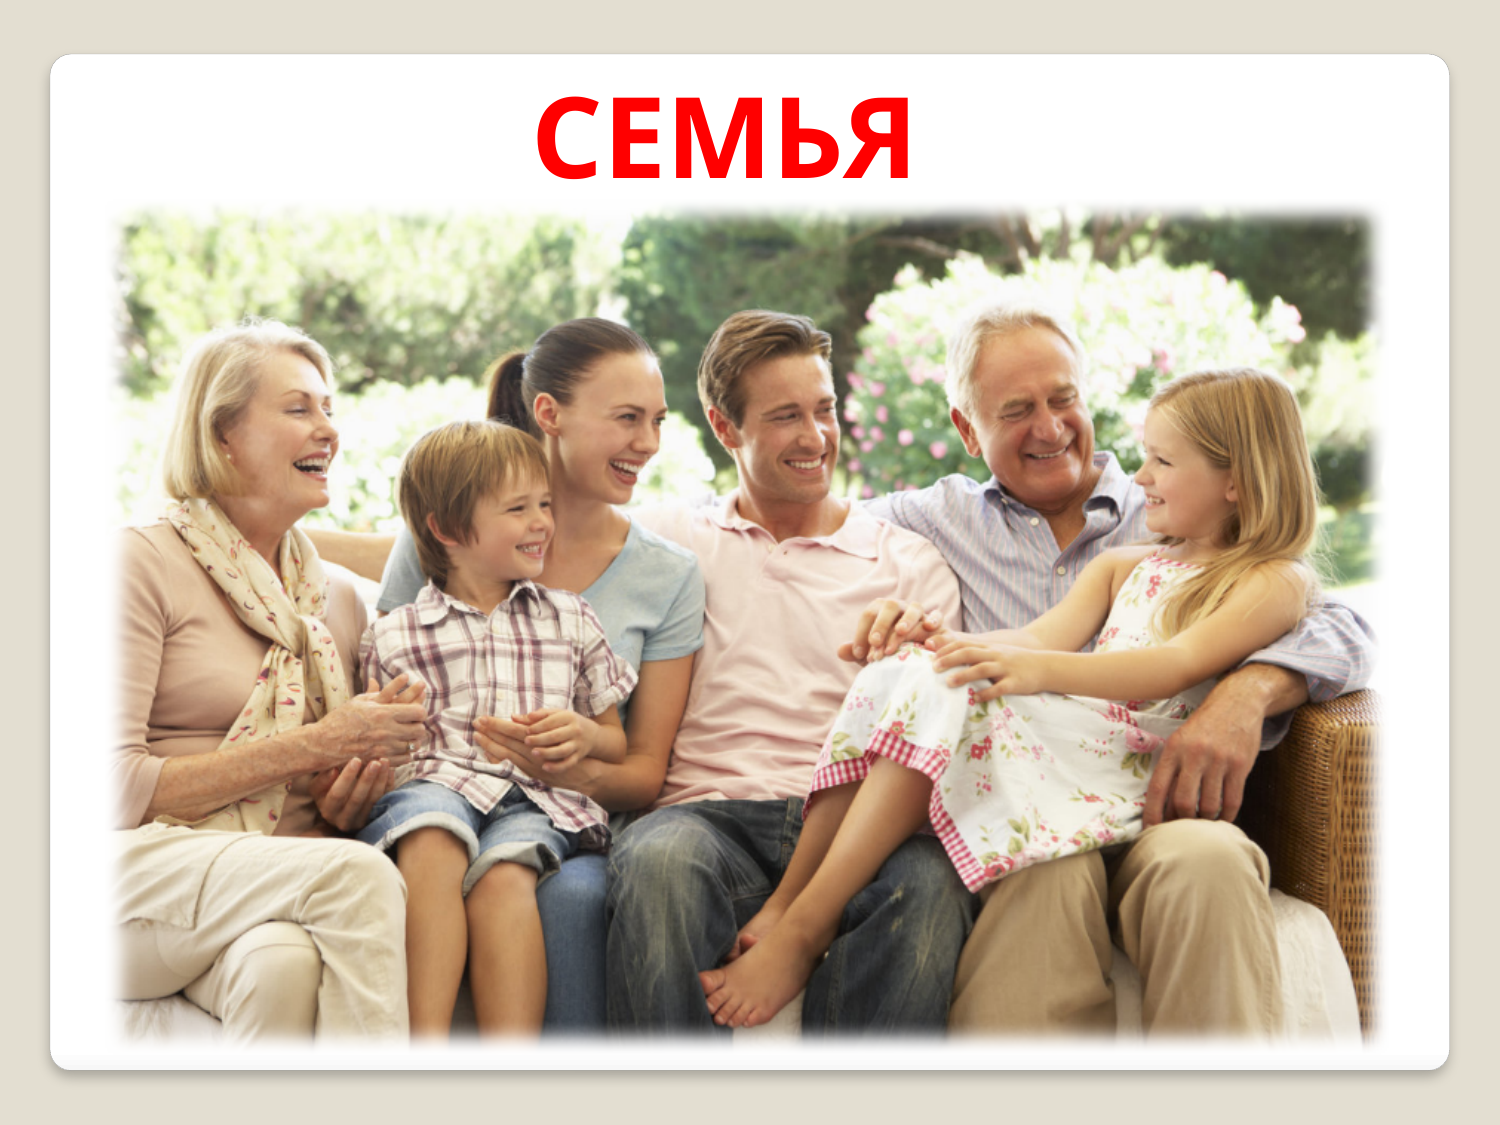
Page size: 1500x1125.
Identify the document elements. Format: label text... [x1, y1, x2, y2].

picture [105, 198, 1389, 1055]
text_box СЕМЬЯ [516, 58, 934, 197]
